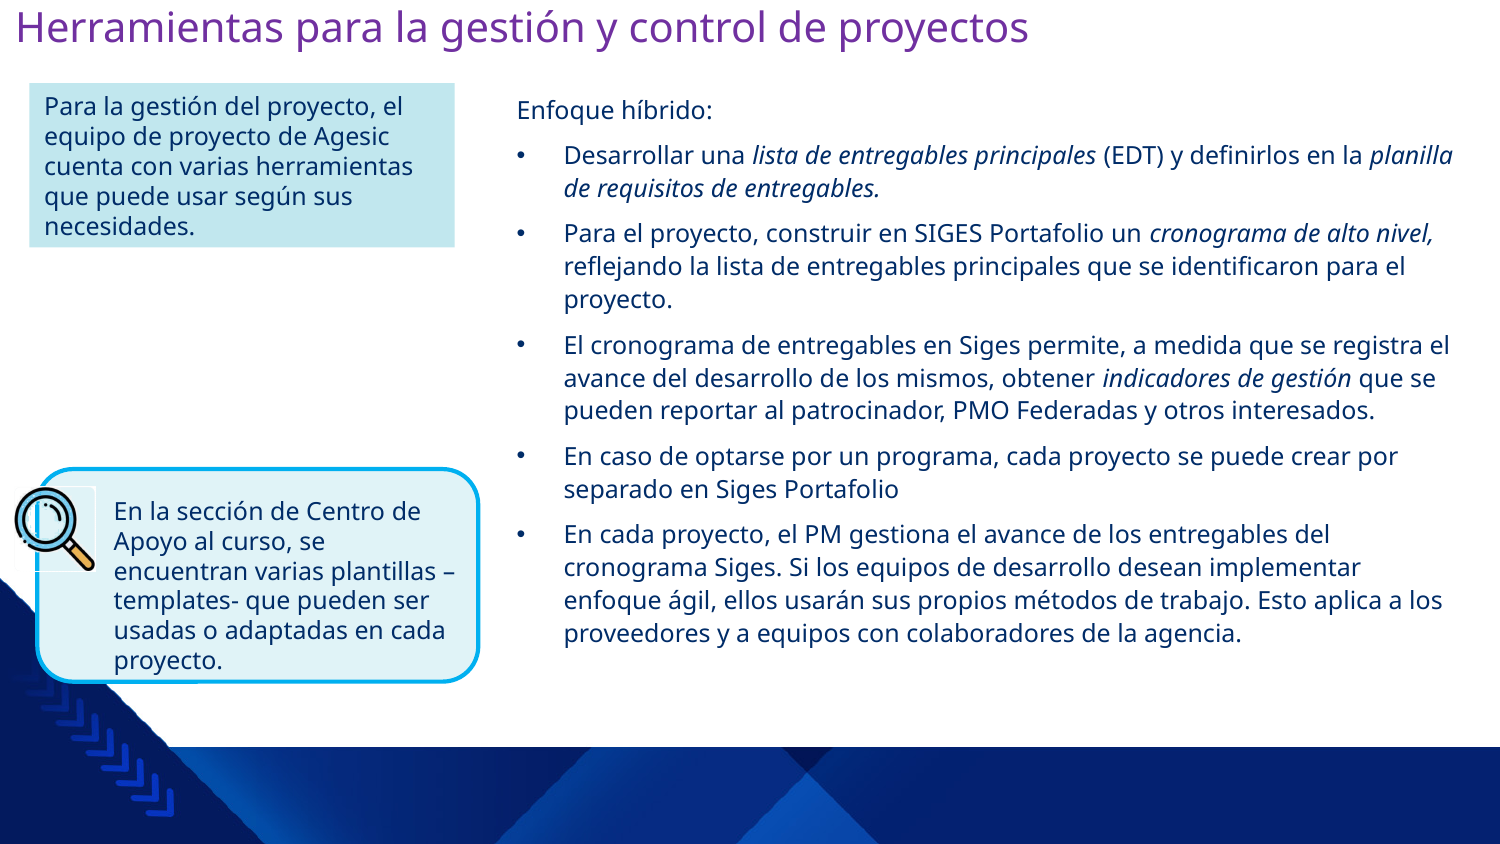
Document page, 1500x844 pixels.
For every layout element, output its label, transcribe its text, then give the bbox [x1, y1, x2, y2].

text_box Enfoque híbrido: Desarrollar una lista de entregables principales (EDT) y definirlos en la planilla de requisitos de entregables. Para el proyecto, construir en SIGES Portafolio un cronograma de alto nivel, reflejando la lista de entregables principales que se identificaron para el proyecto. El cronograma de entregables en Siges permite, a medida que se registra el avance del desarrollo de los mismos, obtener indicadores de gestión que se pueden reportar al patrocinador, PMO Federadas y otros interesados. En caso de optarse por un programa, cada proyecto se puede crear por separado en Siges Portafolio En cada proyecto, el PM gestiona el avance de los entregables del cronograma Siges. Si los equipos de desarrollo desean implementar enfoque ágil, ellos usarán sus propios métodos de trabajo. Esto aplica a los proveedores y a equipos con colaboradores de la agencia. [501, 83, 1471, 655]
text_box Para la gestión del proyecto, el equipo de proyecto de Agesic cuenta con varias herramientas que puede usar según sus necesidades. [29, 83, 455, 248]
title Herramientas para la gestión y control de proyectos [0, 0, 1290, 62]
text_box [14, 468, 479, 682]
picture [0, 0, 1500, 844]
